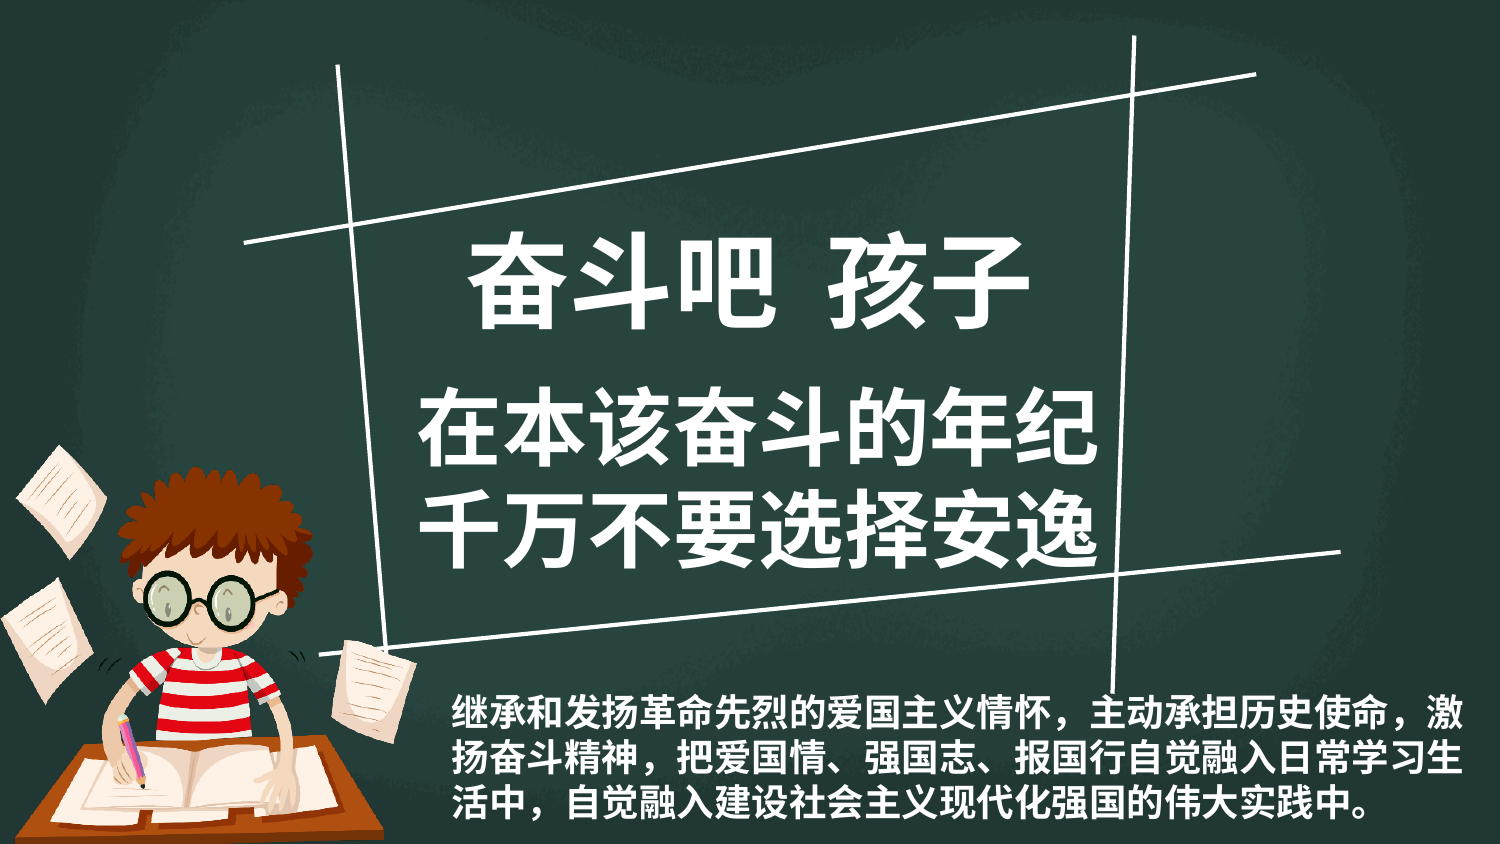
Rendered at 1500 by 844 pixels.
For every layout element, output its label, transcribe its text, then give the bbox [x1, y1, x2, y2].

text_box 在本该奋斗的年纪 千万不要选择安逸 [405, 368, 1113, 585]
text_box 继承和发扬革命先烈的爱国主义情怀，主动承担历史使命，激扬奋斗精神，把爱国情、强国志、报国行自觉融入日常学习生活中，自觉融入建设社会主义现代化强国的伟大实践中。 [440, 683, 1482, 831]
text_box 奋斗吧 孩子 [453, 210, 1047, 347]
picture [0, 0, 1500, 844]
